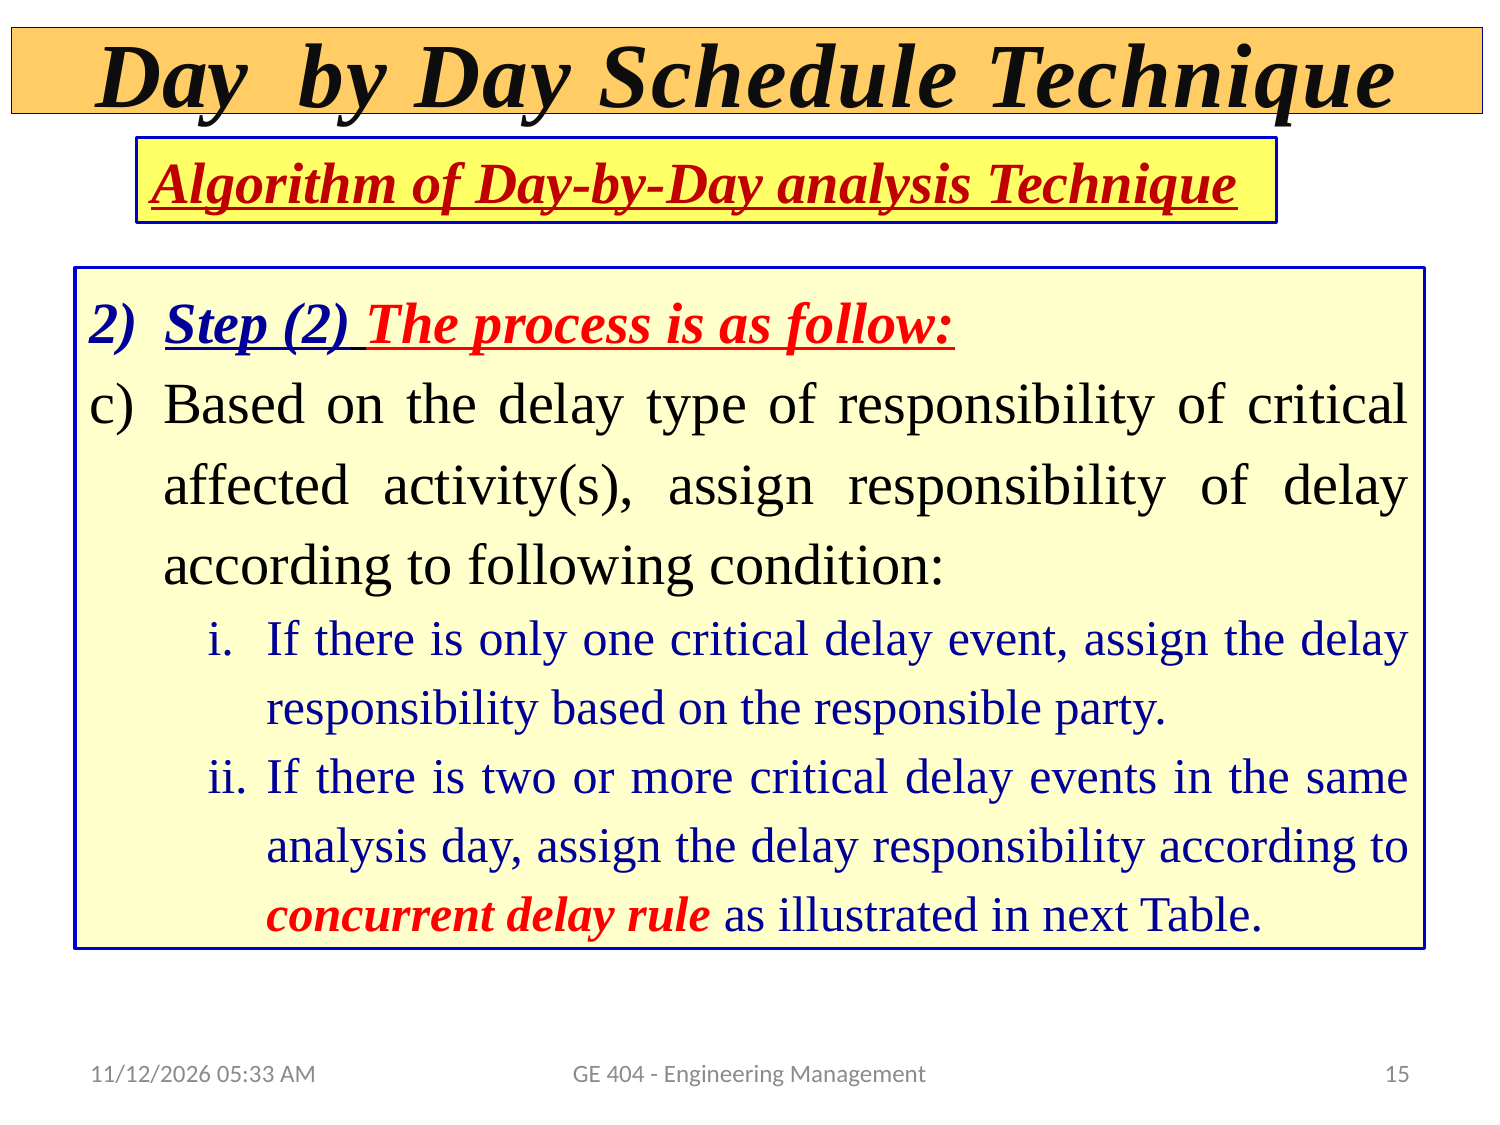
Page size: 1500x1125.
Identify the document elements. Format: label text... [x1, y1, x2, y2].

footer GE 404 - Engineering Management [512, 1042, 988, 1103]
title Day by Day Schedule Technique [11, 27, 1483, 114]
text_box Step (2) The process is as follow: Based on the delay type of responsibility of critical affected activity(s), assign responsibility of delay according to following condition: If there is only one critical delay event, assign the delay responsibility based on the responsible party. If there is two or more critical delay events in the same analysis day, assign the delay responsibility according to concurrent delay rule as illustrated in next Table. [74, 267, 1425, 949]
slide_number 15 [1074, 1042, 1425, 1103]
text_box Algorithm of Day-by-Day analysis Technique [136, 137, 1277, 223]
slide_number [75, 1042, 425, 1103]
